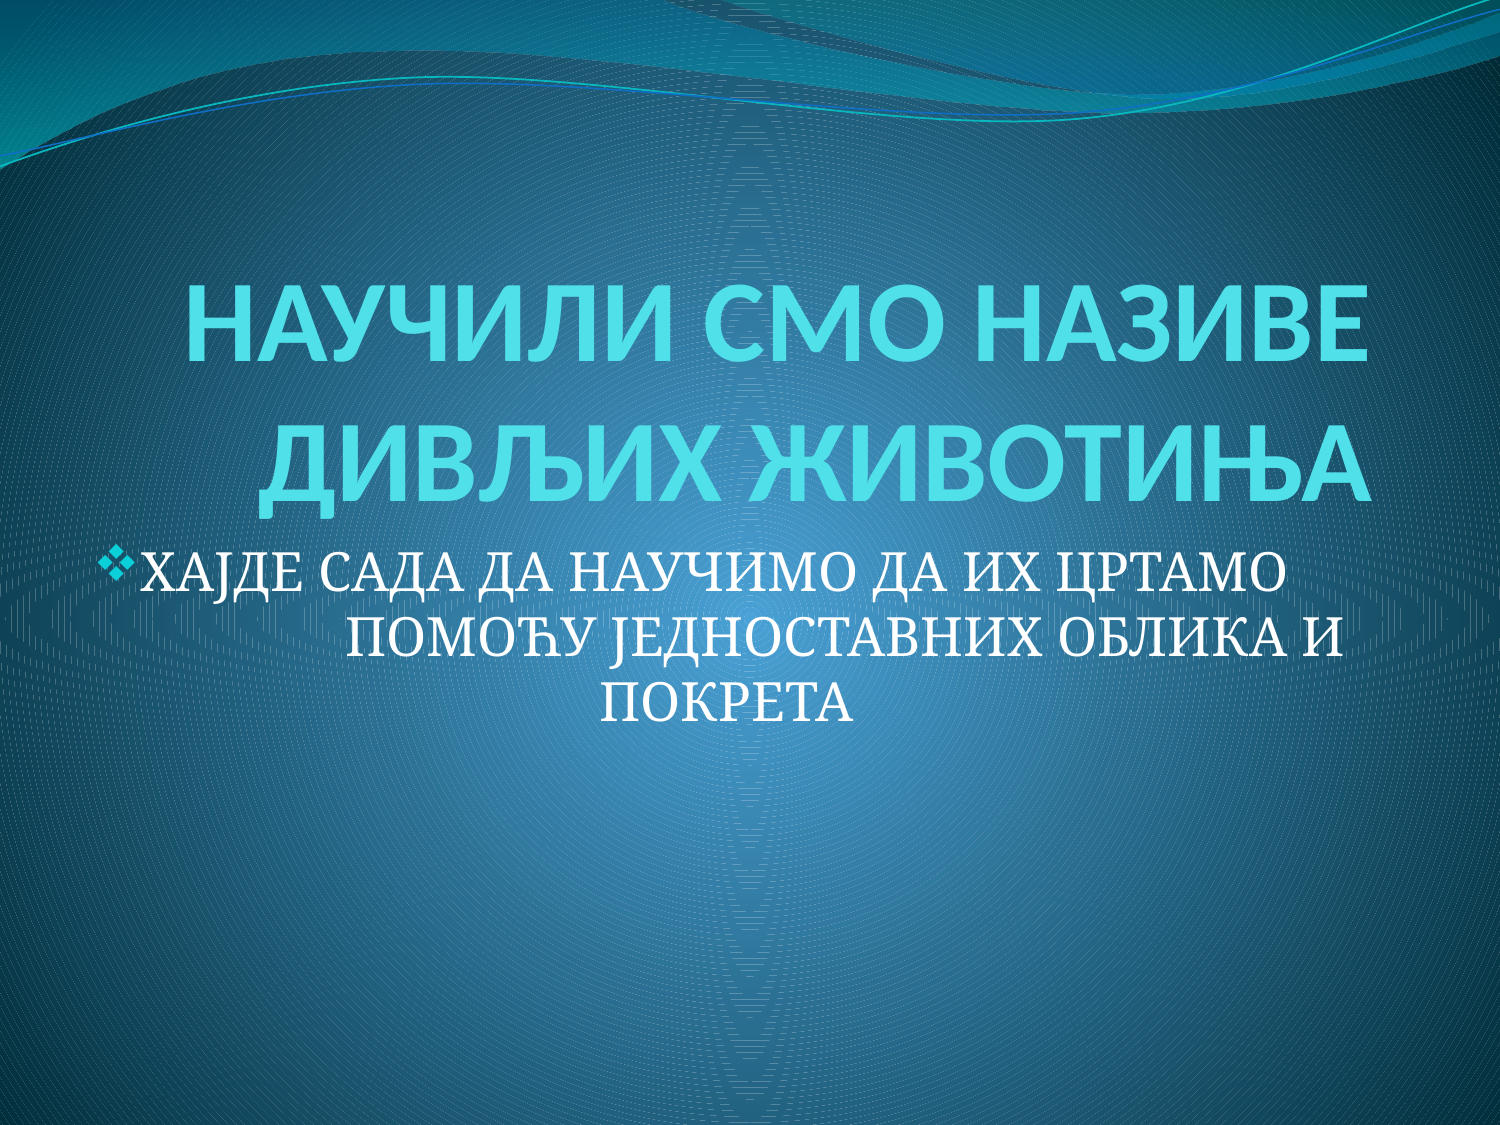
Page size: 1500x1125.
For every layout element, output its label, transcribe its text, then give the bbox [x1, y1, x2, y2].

title НАУЧИЛИ СМО НАЗИВЕ ДИВЉИХ ЖИВОТИЊА [87, 224, 1376, 525]
subtitle ХАЈДЕ САДА ДА НАУЧИМО ДА ИХ ЦРТАМО ПОМОЋУ ЈЕДНОСТАВНИХ ОБЛИКА И ПОКРЕТА [87, 529, 1376, 818]
